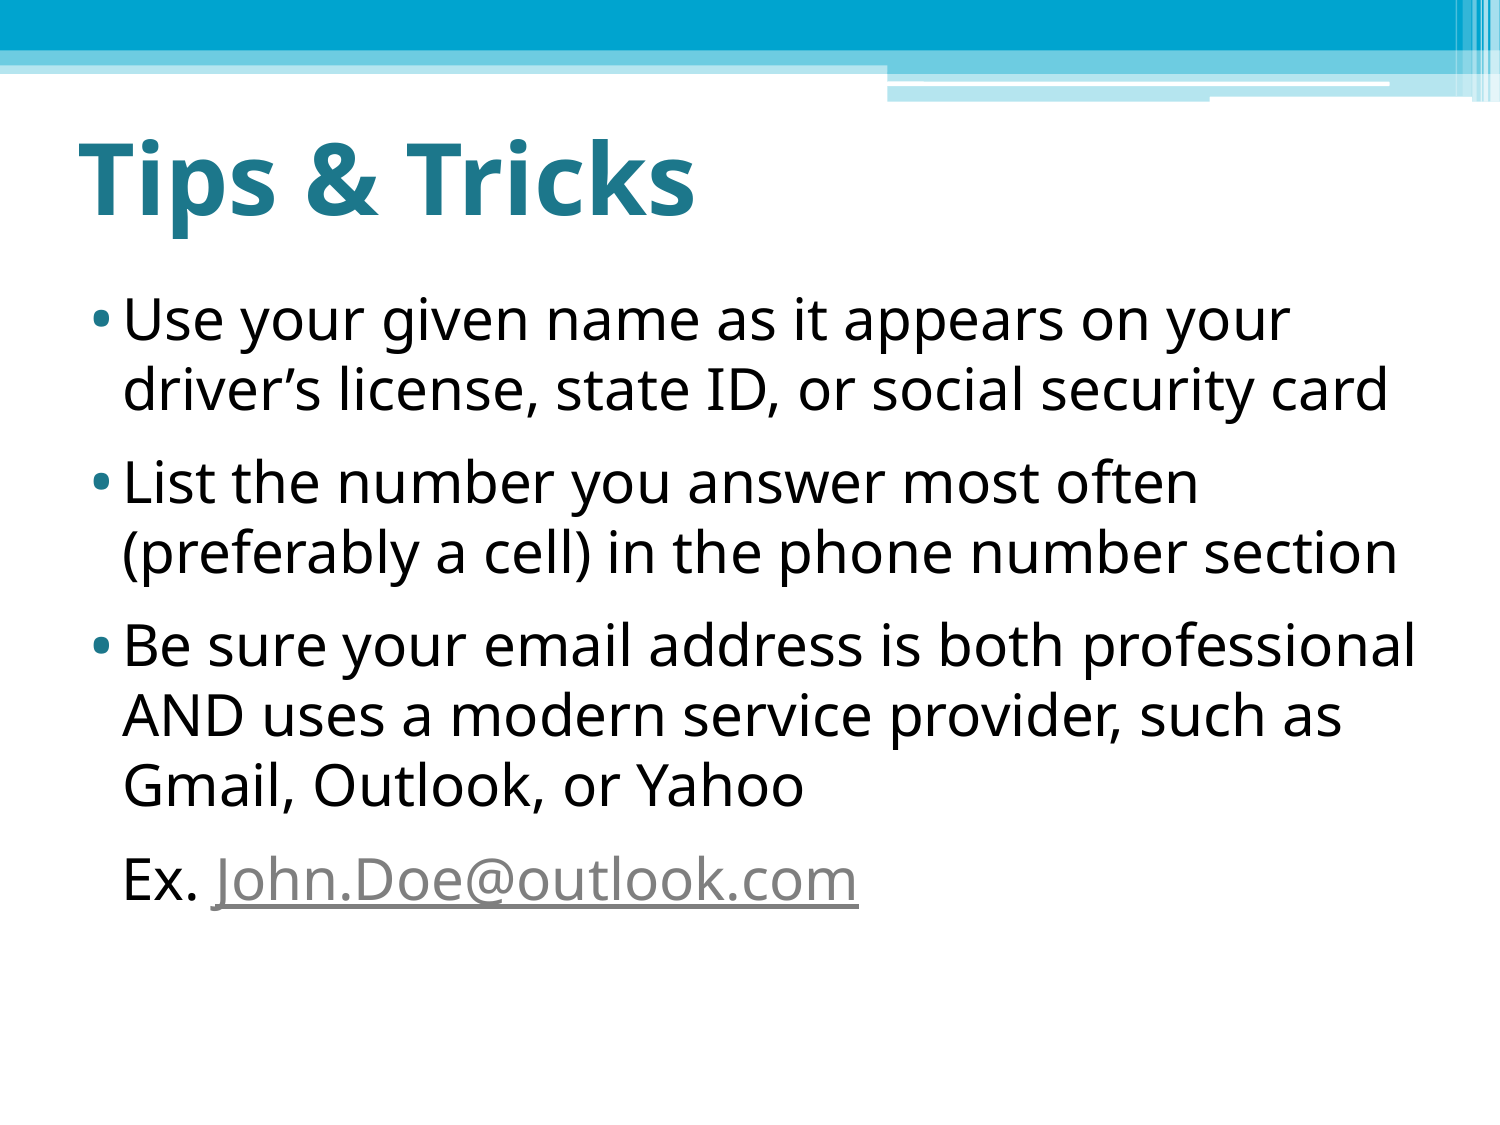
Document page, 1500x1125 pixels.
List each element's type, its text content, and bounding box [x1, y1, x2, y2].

list Use your given name as it appears on your driver’s license, state ID, or social security card List the number you answer most often (preferably a cell) in the phone number section Be sure your email address is both professional AND uses a modern service provider, such as Gmail, Outlook, or Yahoo Ex. John.Doe@outlook.com [62, 275, 1438, 1063]
title Tips & Tricks [62, 87, 975, 263]
